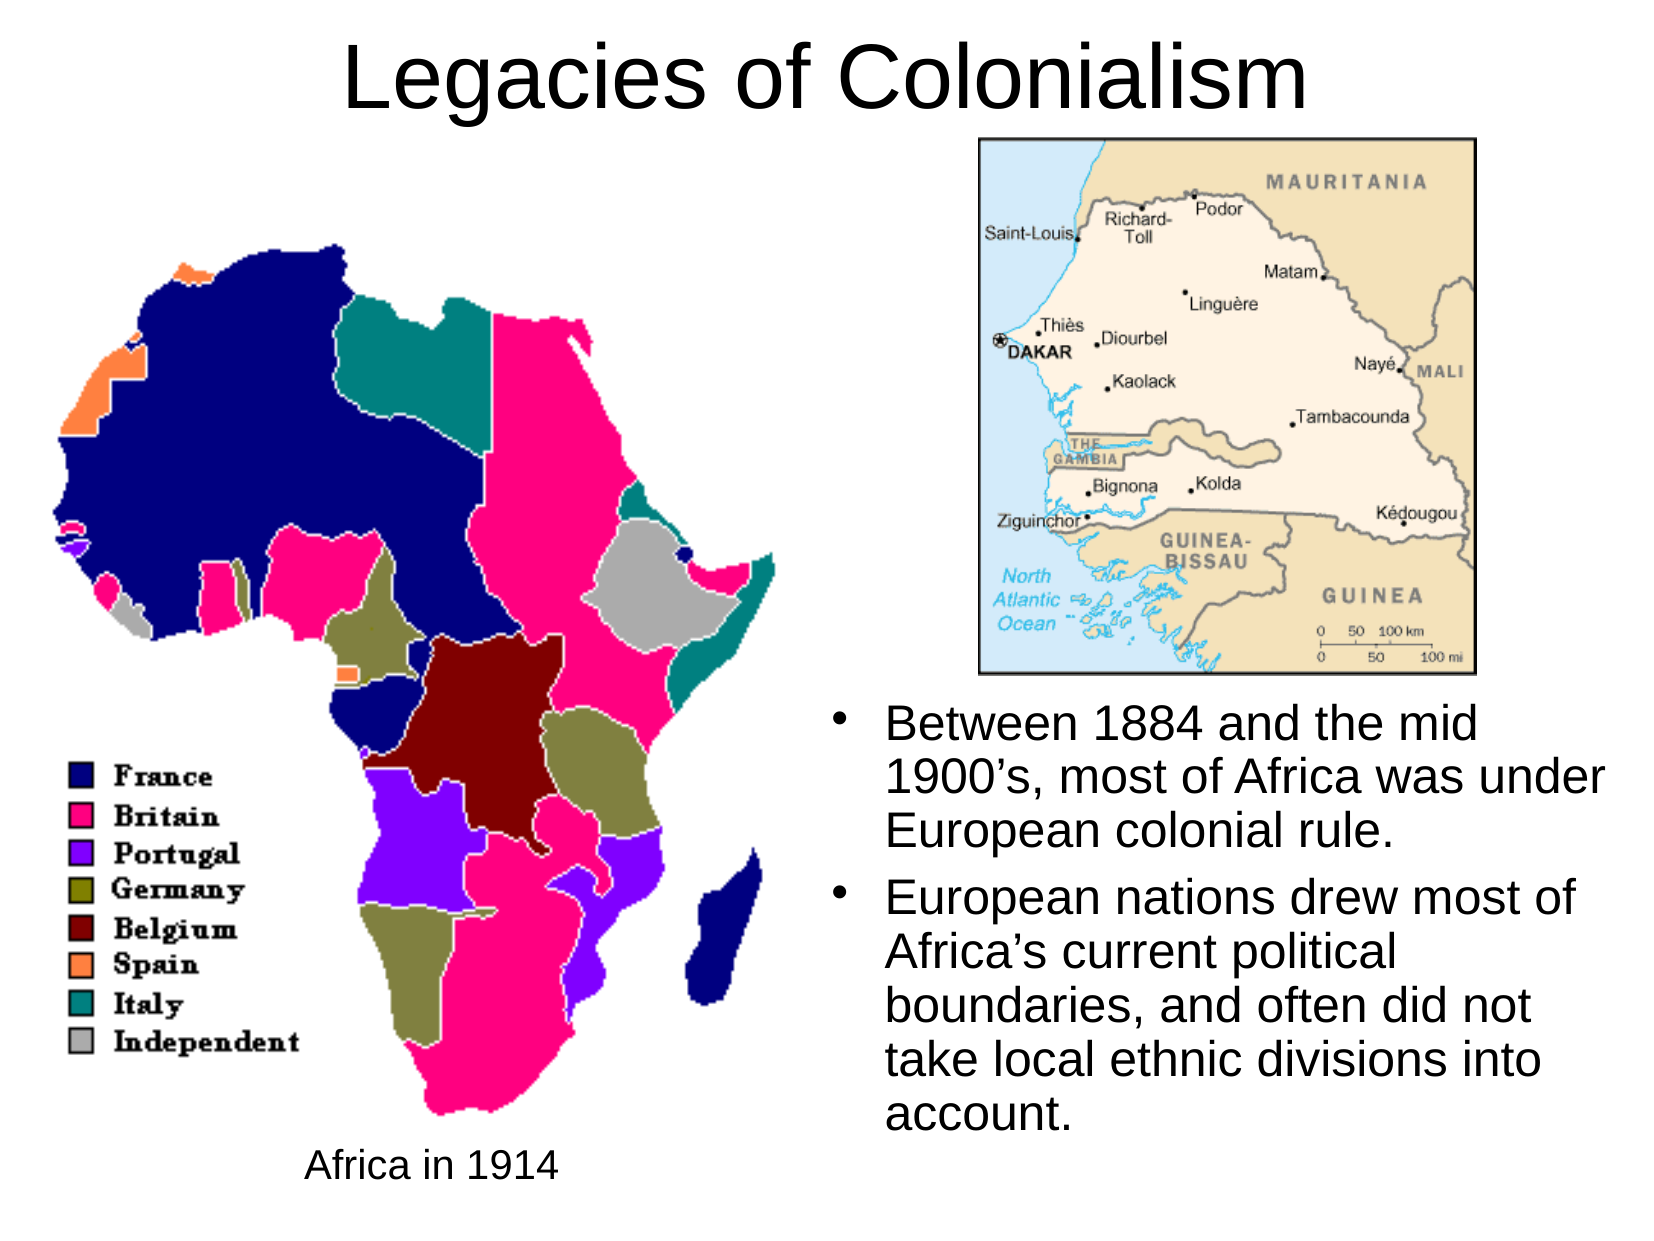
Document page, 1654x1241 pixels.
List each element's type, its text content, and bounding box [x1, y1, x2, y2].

list Between 1884 and the mid 1900’s, most of Africa was under European colonial rule. European nations drew most of Africa’s current political boundaries, and often did not take local ethnic divisions into account. [799, 689, 1626, 1209]
title Legacies of Colonialism [82, 0, 1571, 144]
picture [978, 137, 1477, 676]
picture [41, 233, 792, 1130]
text_box Africa in 1914 [289, 1139, 676, 1196]
